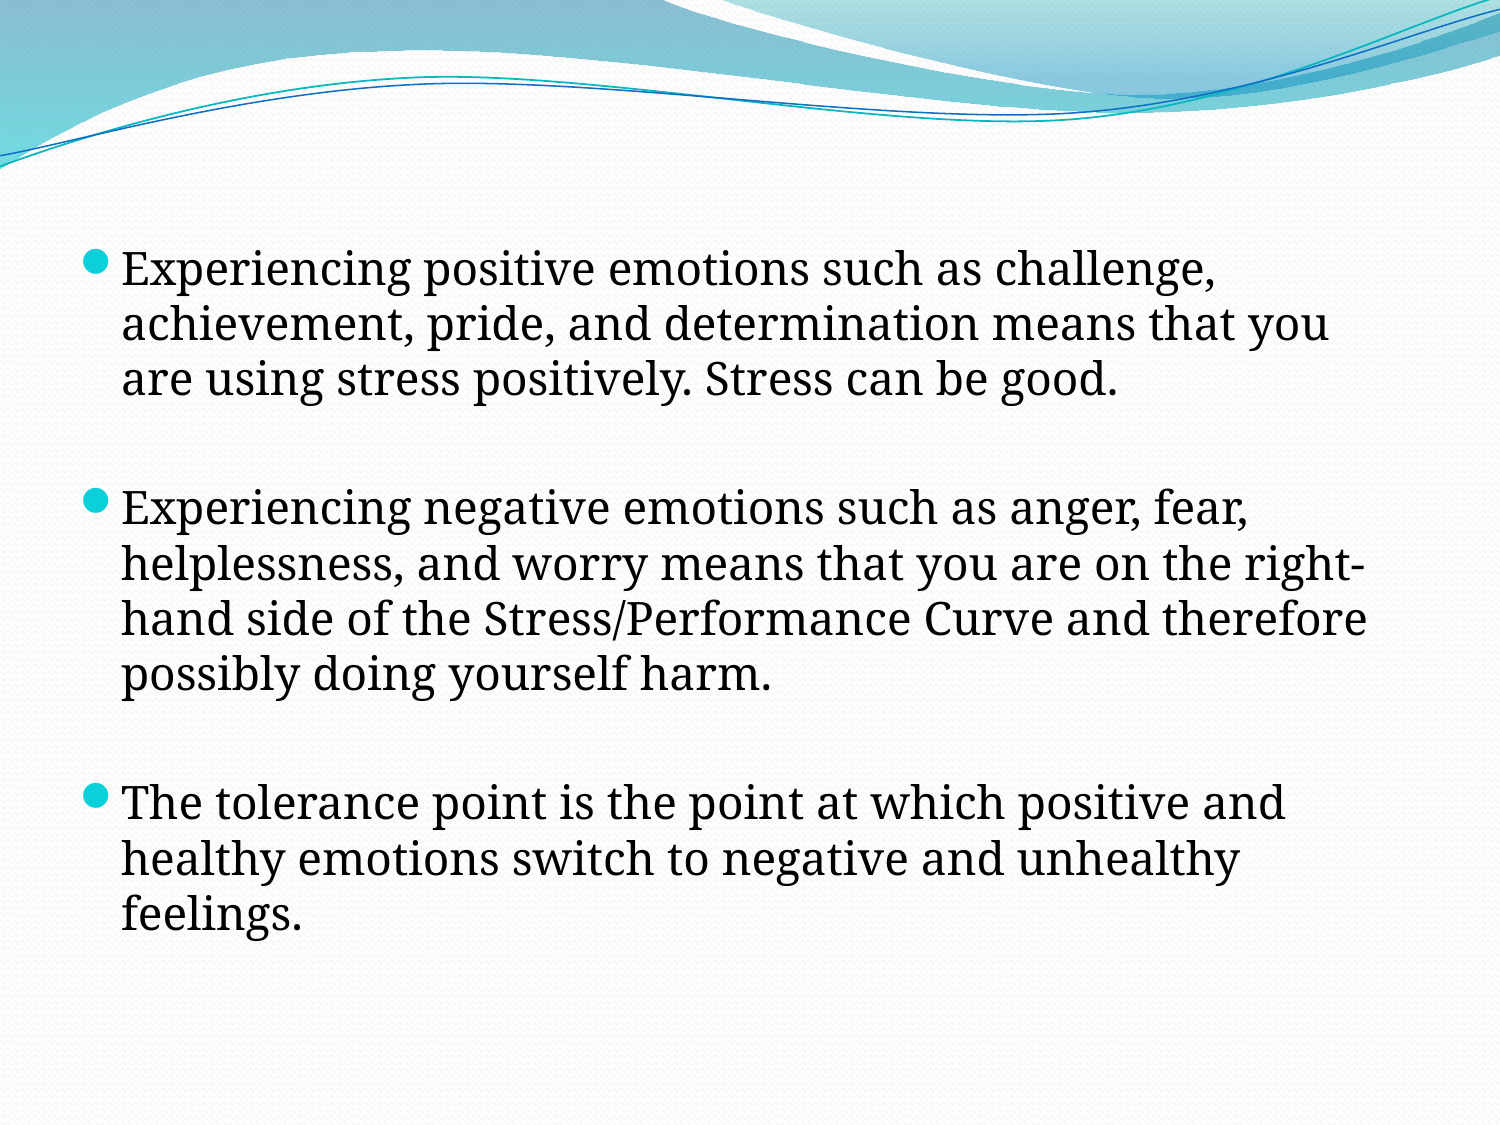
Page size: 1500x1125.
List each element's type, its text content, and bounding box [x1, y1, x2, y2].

list Experiencing positive emotions such as challenge, achievement, pride, and determination means that you are using stress positively. Stress can be good. Experiencing negative emotions such as anger, fear, helplessness, and worry means that you are on the right-hand side of the Stress/Performance Curve and therefore possibly doing yourself harm. The tolerance point is the point at which positive and healthy emotions switch to negative and unhealthy feelings. [64, 231, 1415, 952]
